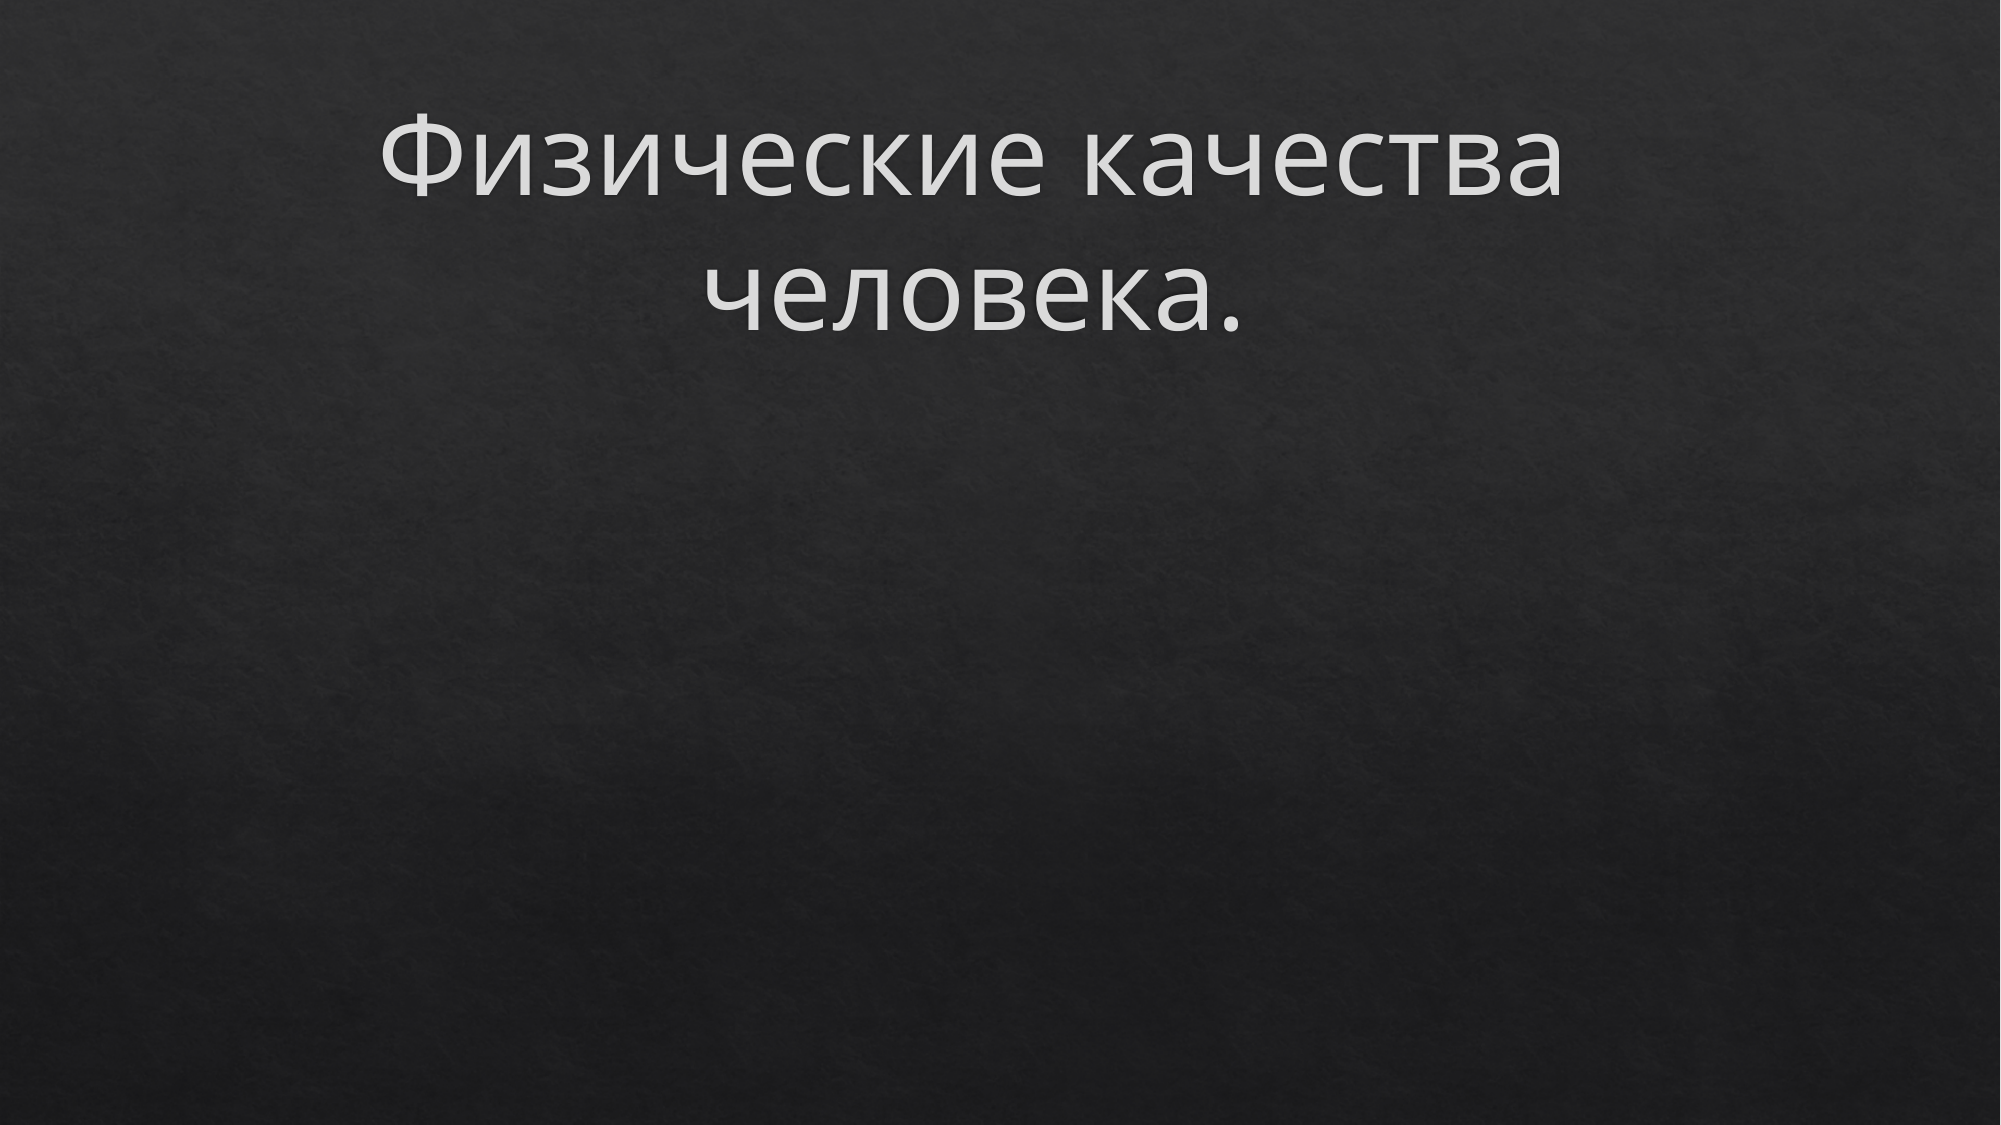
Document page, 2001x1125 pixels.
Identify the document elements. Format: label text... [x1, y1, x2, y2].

title Физические качества человека. [199, 60, 1748, 361]
